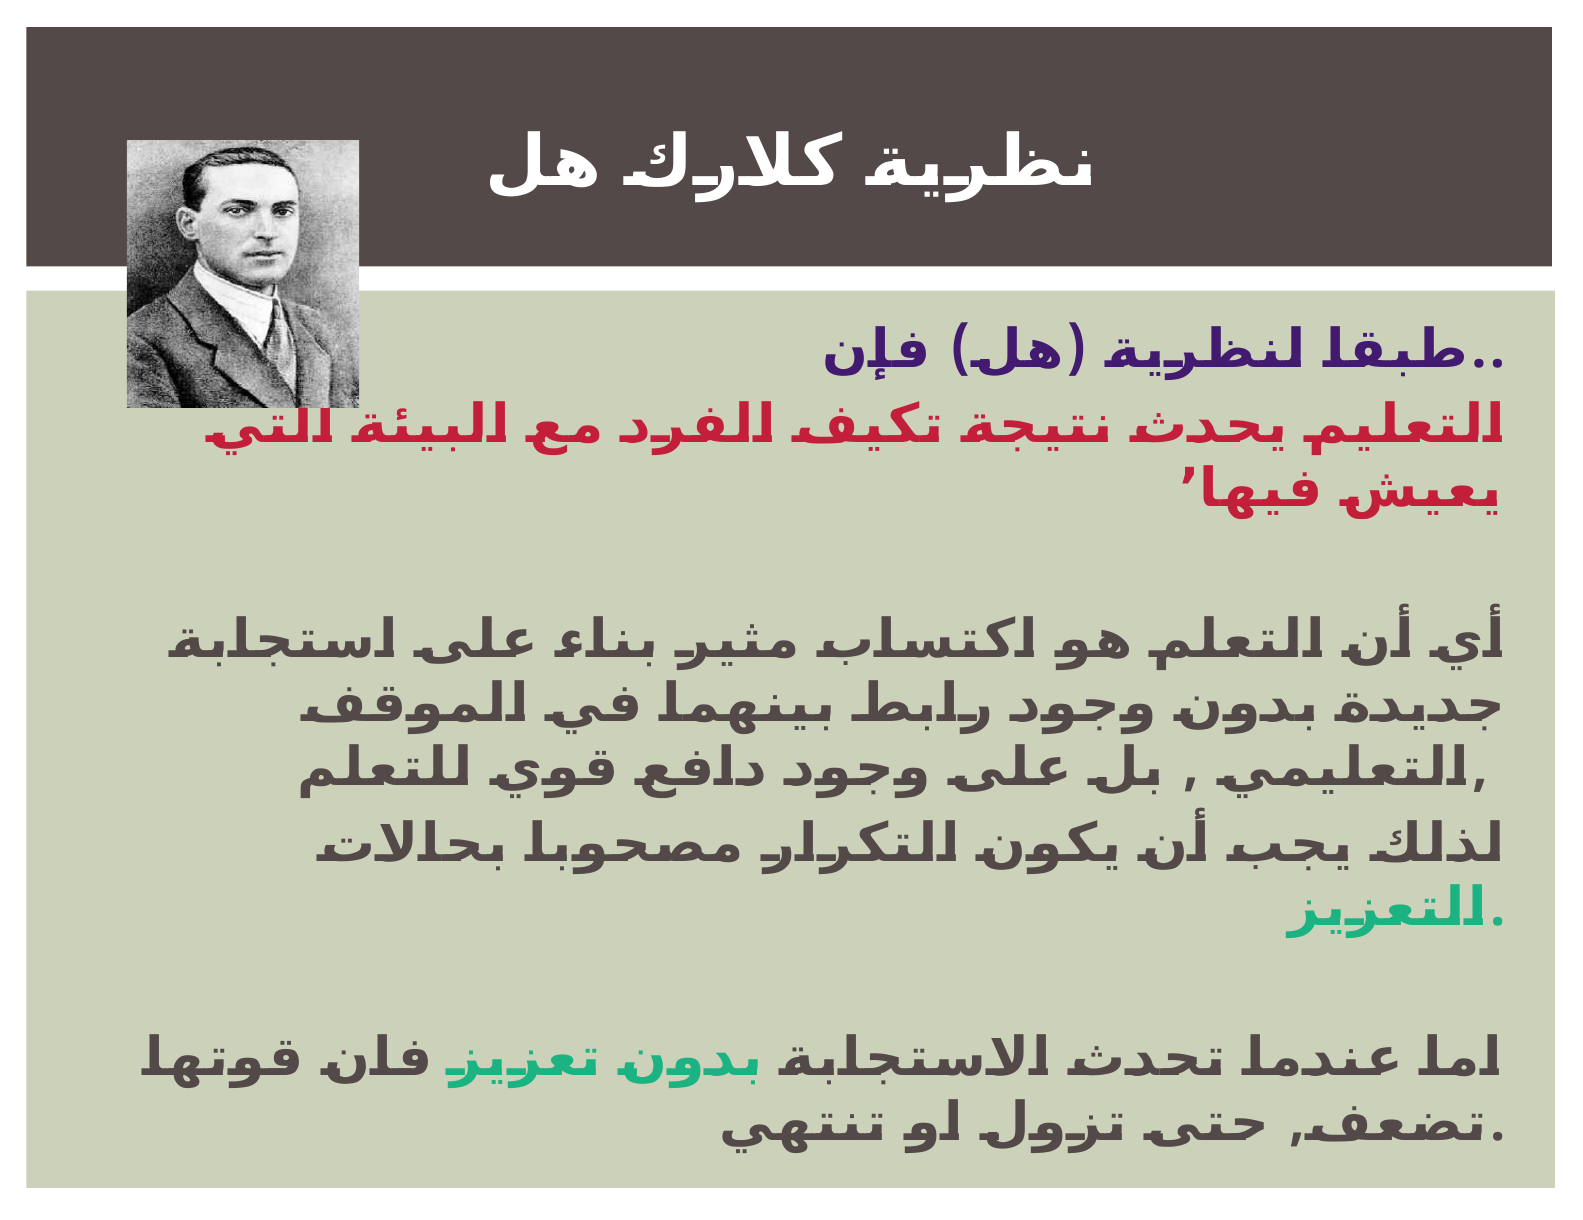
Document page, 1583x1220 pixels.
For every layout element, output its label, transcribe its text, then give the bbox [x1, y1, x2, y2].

title نظرية كلارك هل [65, 63, 1517, 251]
list طبقا لنظرية (هل) فإن.. التعليم يحدث نتيجة تكيف الفرد مع البيئة التي يعيش فيها٬ أي أن التعلم هو اكتساب مثير بناء على استجابة جديدة بدون وجود رابط بينهما في الموقف التعليمي , بل على وجود دافع قوي للتعلم, لذلك يجب أن يكون التكرار مصحوبا بحالات التعزيز. اما عندما تحدث الاستجابة بدون تعزيز فان قوتها تضعف, حتى تزول او تنتهي. [65, 305, 1522, 1167]
picture [126, 139, 360, 409]
